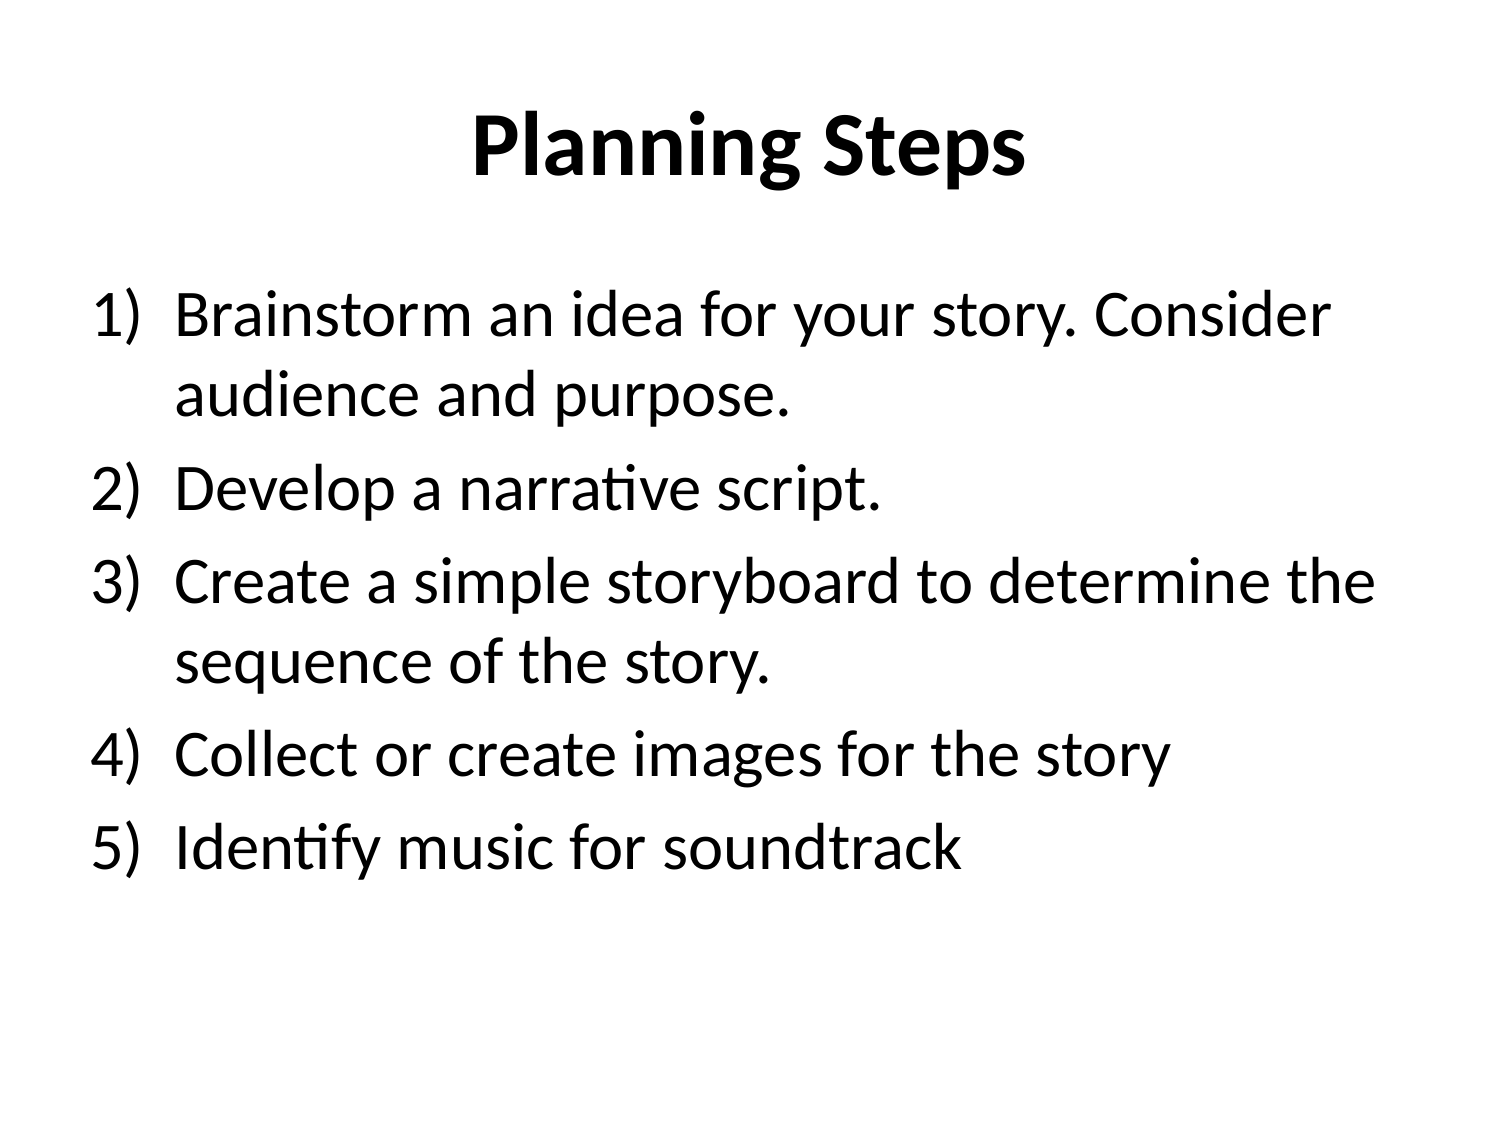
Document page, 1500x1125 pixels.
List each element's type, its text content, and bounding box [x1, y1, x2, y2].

title Planning Steps [75, 45, 1425, 233]
list Brainstorm an idea for your story. Consider audience and purpose. Develop a narrative script. Create a simple storyboard to determine the sequence of the story. Collect or create images for the story Identify music for soundtrack [75, 262, 1425, 1005]
